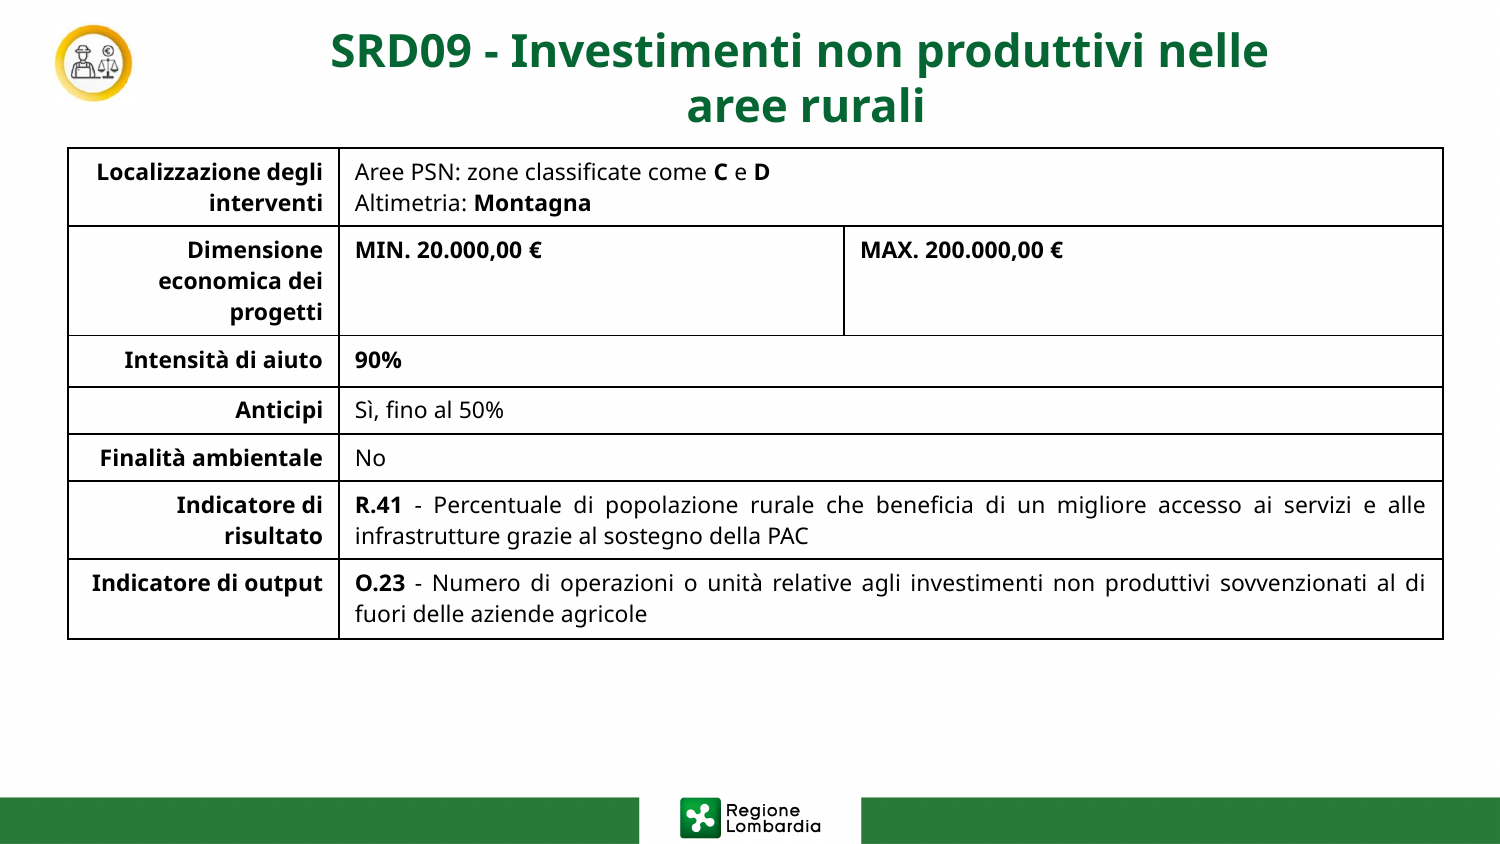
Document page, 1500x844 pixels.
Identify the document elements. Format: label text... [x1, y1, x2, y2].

text_box SRD09 - Investimenti non produttivi nelle aree rurali [112, 22, 1500, 131]
picture [0, 0, 1500, 844]
table_cell R.41 - Percentuale di popolazione rurale che beneficia di un migliore accesso ai servizi e alle infrastrutture grazie al sostegno della PAC [340, 482, 1442, 558]
table_cell Intensità di aiuto [69, 336, 338, 386]
table_cell Finalità ambientale [69, 435, 338, 480]
table_cell Dimensione economica dei progetti [69, 227, 338, 335]
table_cell MIN. 20.000,00 € [340, 227, 843, 335]
table_header Localizzazione degli interventi [69, 149, 338, 225]
table_cell Indicatore di risultato [69, 482, 338, 558]
table_cell Anticipi [69, 388, 338, 433]
table_header Aree PSN: zone classificate come C e D Altimetria: Montagna [340, 149, 1442, 225]
table_cell Indicatore di output [69, 560, 338, 638]
table_cell MAX. 200.000,00 € [845, 227, 1442, 335]
table_cell No [340, 435, 1442, 480]
table_cell Sì, fino al 50% [340, 388, 1442, 433]
table_cell O.23 - Numero di operazioni o unità relative agli investimenti non produttivi sovvenzionati al di fuori delle aziende agricole [340, 560, 1442, 638]
table_cell 90% [340, 336, 1442, 386]
